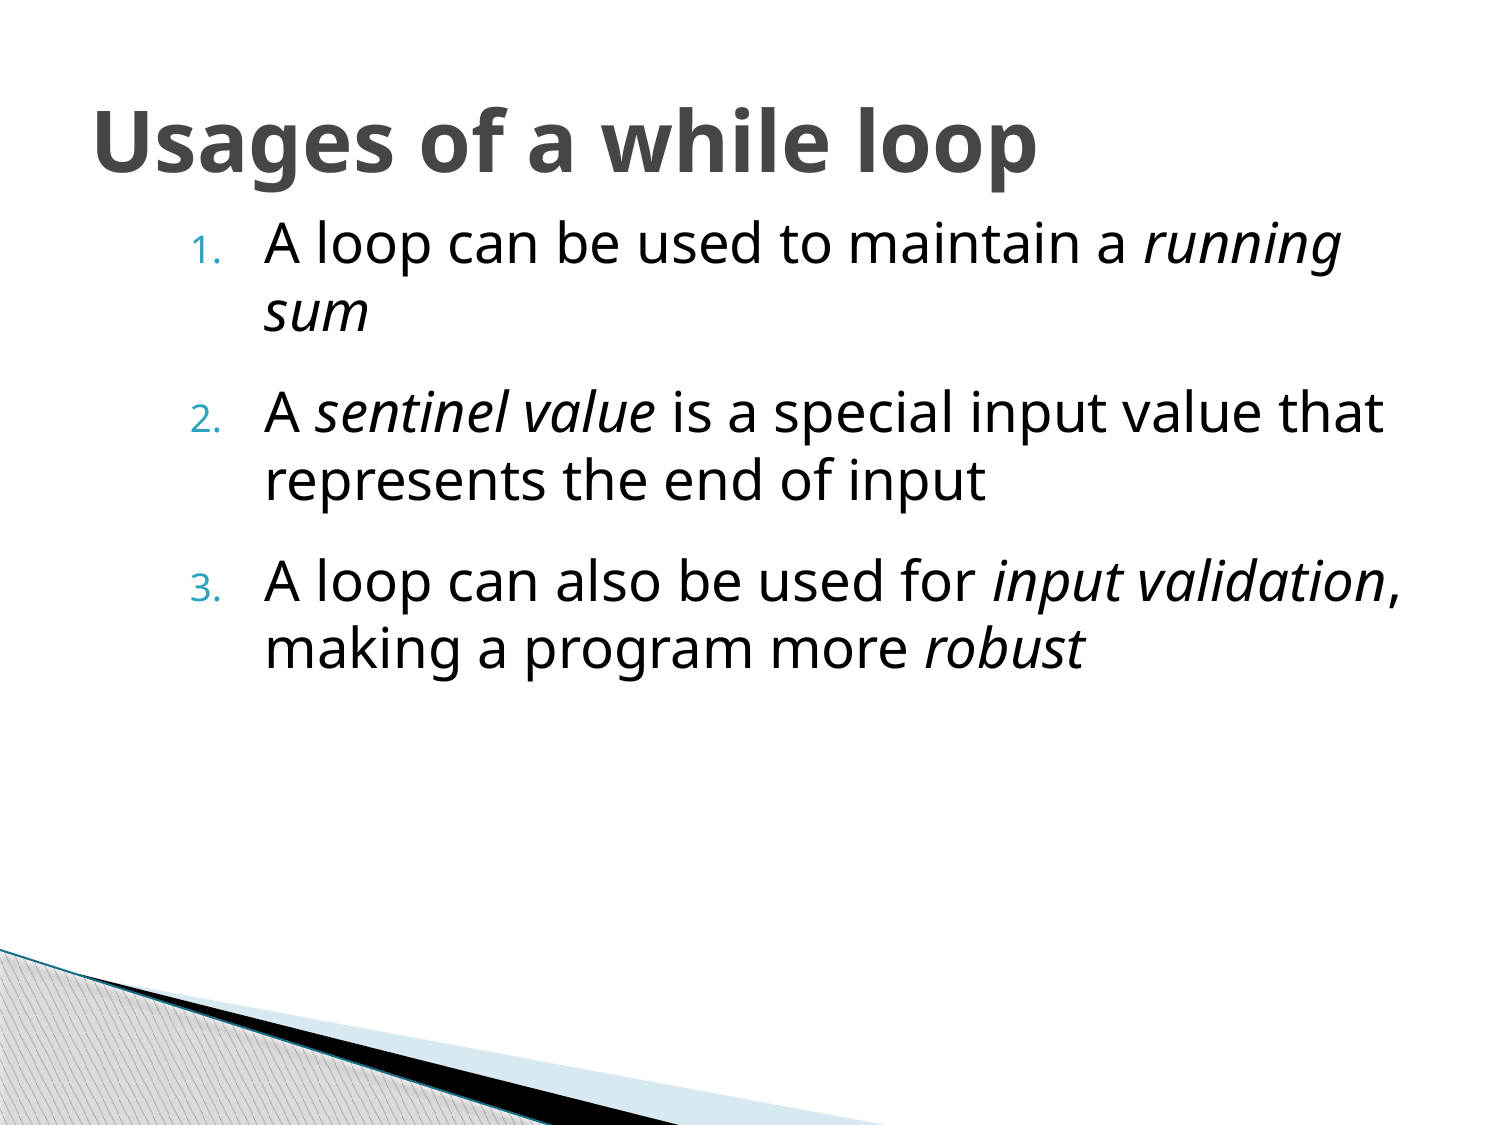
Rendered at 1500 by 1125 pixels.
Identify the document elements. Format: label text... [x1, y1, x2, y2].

title Usages of a while loop [75, 45, 1425, 233]
list A loop can be used to maintain a running sum A sentinel value is a special input value that represents the end of input A loop can also be used for input validation, making a program more robust [174, 200, 1450, 913]
